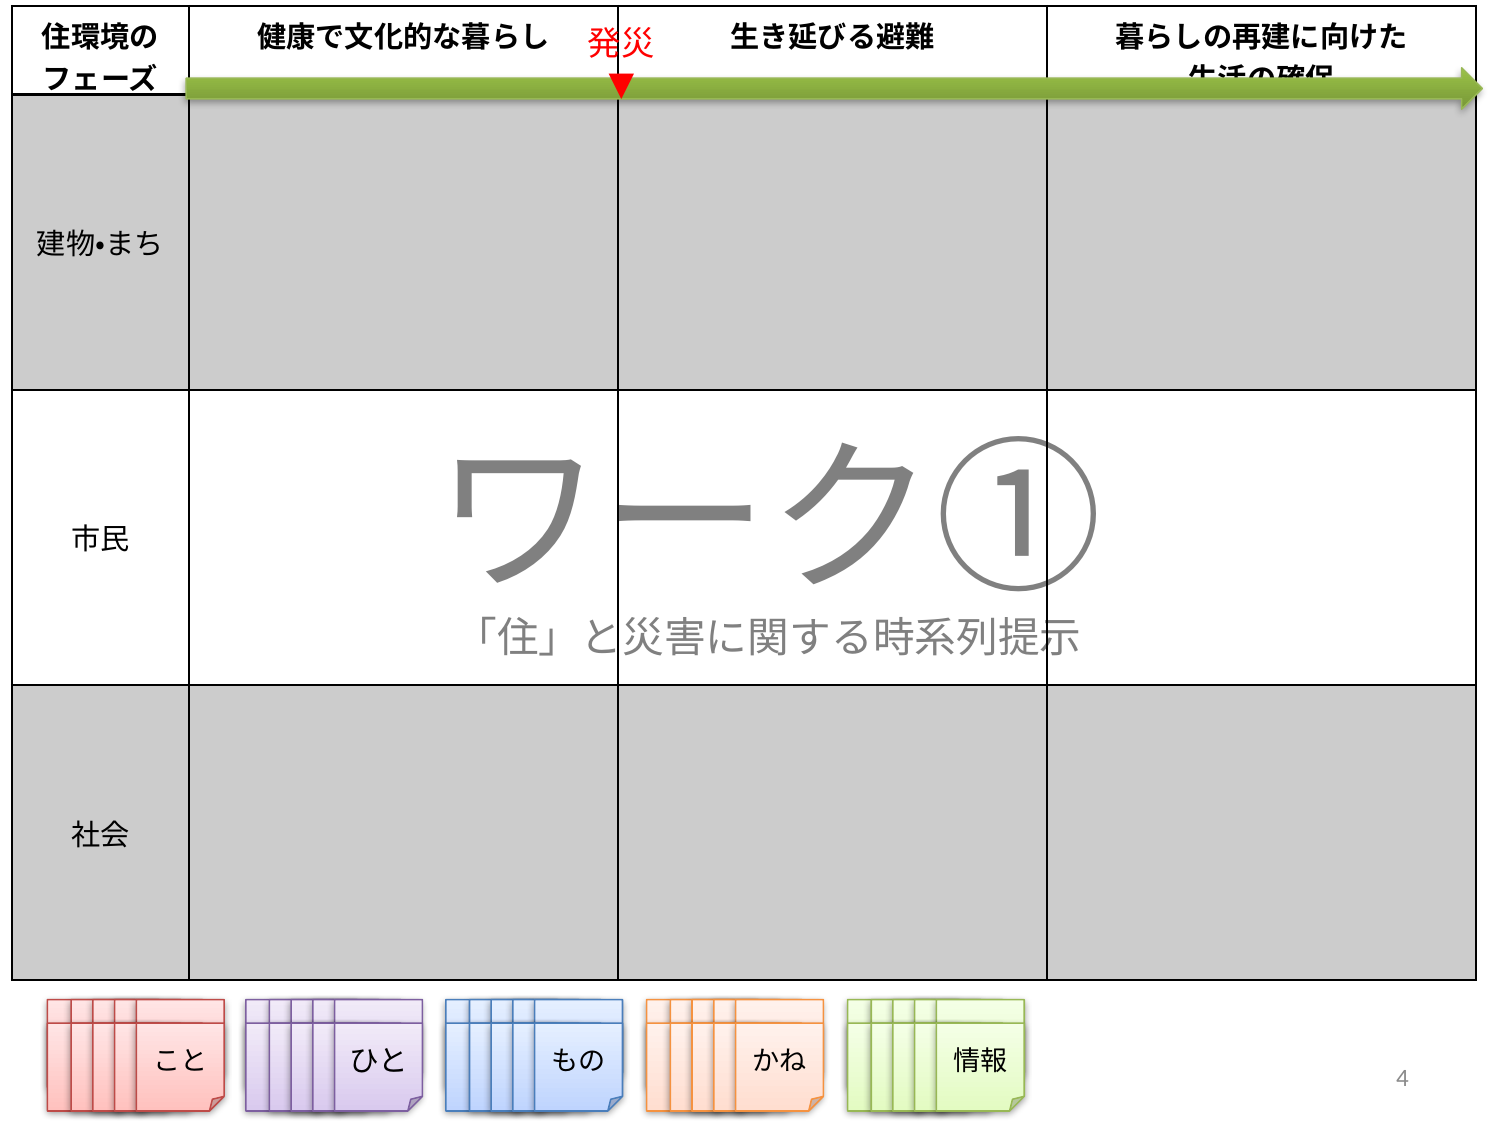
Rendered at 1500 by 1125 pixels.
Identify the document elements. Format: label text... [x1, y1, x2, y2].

text_box [445, 998, 468, 1022]
table_header 健康で文化的な暮らし [190, 7, 617, 76]
text_box [713, 1022, 734, 1112]
text_box [669, 998, 690, 1020]
text_box [691, 1022, 712, 1112]
text_box [185, 77, 573, 100]
text_box [113, 1022, 134, 1112]
text_box [490, 998, 511, 1020]
table_cell [1048, 686, 1475, 979]
text_box [135, 998, 225, 1022]
table_cell 市民 [13, 391, 188, 684]
text_box こと [135, 1022, 225, 1112]
text_box [870, 998, 891, 1020]
text_box [846, 998, 869, 1022]
table_cell [1048, 391, 1475, 684]
text_box [46, 998, 69, 1022]
text_box [46, 1022, 69, 1112]
text_box [691, 998, 712, 1020]
text_box [245, 998, 268, 1022]
text_box [312, 998, 333, 1019]
text_box [645, 1022, 668, 1112]
text_box [670, 67, 1483, 110]
text_box [268, 998, 289, 1020]
table_cell 社会 [13, 686, 188, 979]
text_box [70, 998, 91, 1020]
text_box [713, 998, 734, 1019]
text_box かね [734, 1022, 825, 1112]
text_box [512, 1022, 533, 1112]
text_box [312, 1022, 333, 1112]
text_box もの [533, 1022, 624, 1112]
text_box [913, 998, 935, 1019]
text_box [645, 998, 668, 1022]
text_box [245, 1022, 268, 1112]
text_box [734, 998, 825, 1023]
text_box [892, 998, 913, 1020]
text_box [870, 1022, 891, 1112]
text_box [512, 998, 533, 1019]
table_header 生き延びる避難 [619, 7, 1046, 76]
text_box [913, 1022, 935, 1112]
text_box [490, 1022, 511, 1112]
table_cell [1048, 106, 1475, 389]
text_box [468, 998, 489, 1020]
text_box 発災 ▼ [573, 14, 670, 110]
text_box [892, 1022, 913, 1112]
text_box [290, 1022, 311, 1112]
text_box ひと [333, 1022, 424, 1112]
text_box 情報 [935, 1022, 1026, 1112]
slide_number 4 [1073, 1046, 1424, 1107]
text_box [113, 998, 134, 1019]
text_box [268, 1022, 289, 1112]
table_cell [619, 108, 1046, 389]
text_box [212, 1099, 219, 1106]
table_cell [190, 686, 617, 979]
text_box [669, 1022, 690, 1112]
text_box [533, 998, 624, 1022]
table_header 暮らしの再建に向けた 生活の確保 [1048, 7, 1475, 78]
text_box [445, 1022, 468, 1112]
table_cell [190, 391, 617, 684]
text_box [333, 998, 424, 1022]
table_header 住環境のフェーズ [13, 7, 188, 93]
text_box [935, 998, 1026, 1022]
table_cell 建物・まち [13, 96, 188, 389]
table_cell [190, 108, 617, 389]
table_cell [619, 391, 1046, 684]
text_box [468, 1022, 489, 1112]
table_cell [619, 686, 1046, 979]
text_box [846, 1022, 869, 1112]
text_box [92, 998, 113, 1020]
text_box [290, 998, 311, 1020]
text_box [70, 1022, 91, 1112]
text_box [92, 1022, 113, 1112]
